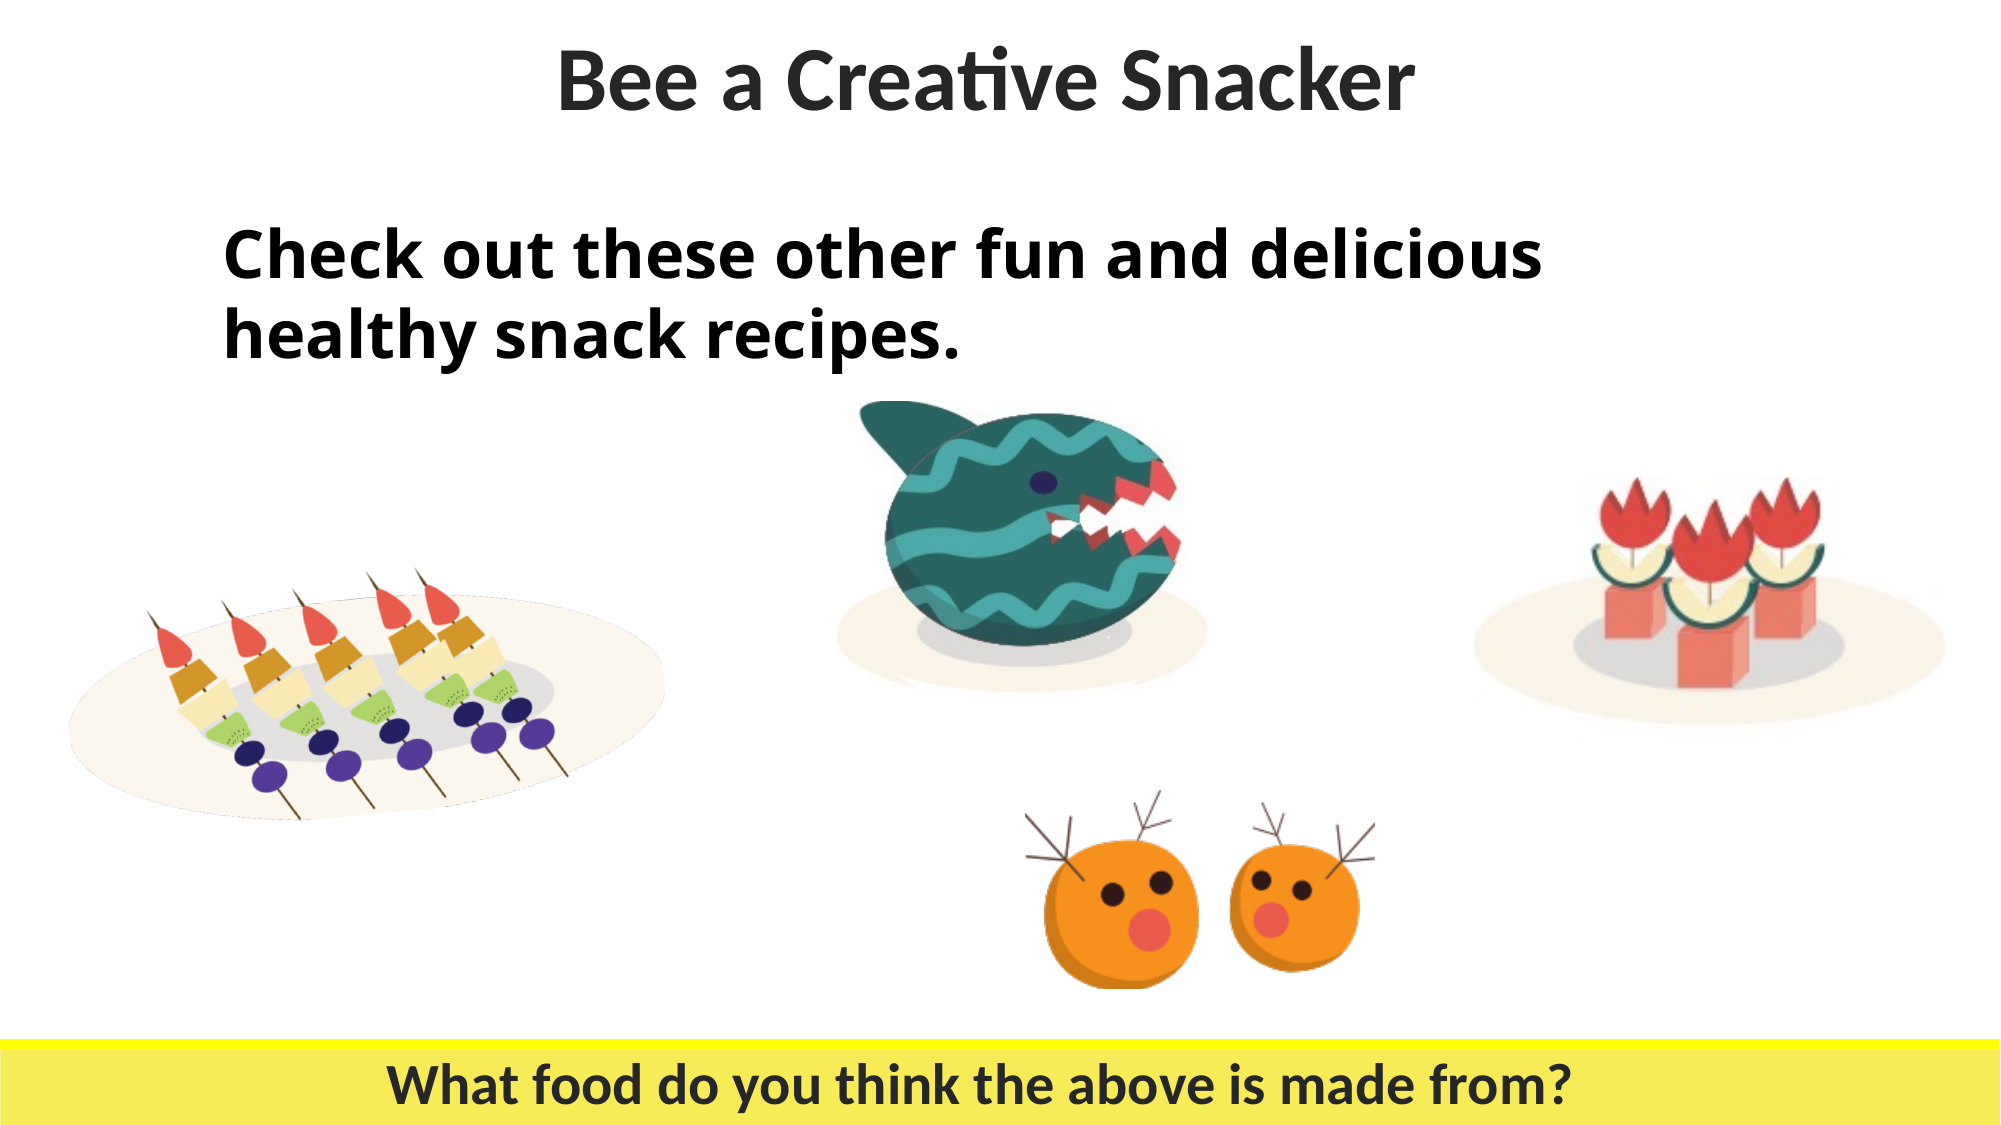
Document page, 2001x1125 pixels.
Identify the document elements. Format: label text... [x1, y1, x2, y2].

picture [1474, 477, 1946, 743]
picture [826, 400, 1224, 711]
text_box Check out these other fun and delicious healthy snack recipes. [207, 204, 1766, 379]
picture [65, 570, 665, 815]
picture [1024, 790, 1376, 990]
text_box What food do you think the above is made from? [372, 1039, 1602, 1124]
text_box Bee a Creative Snacker [15, 10, 1959, 136]
